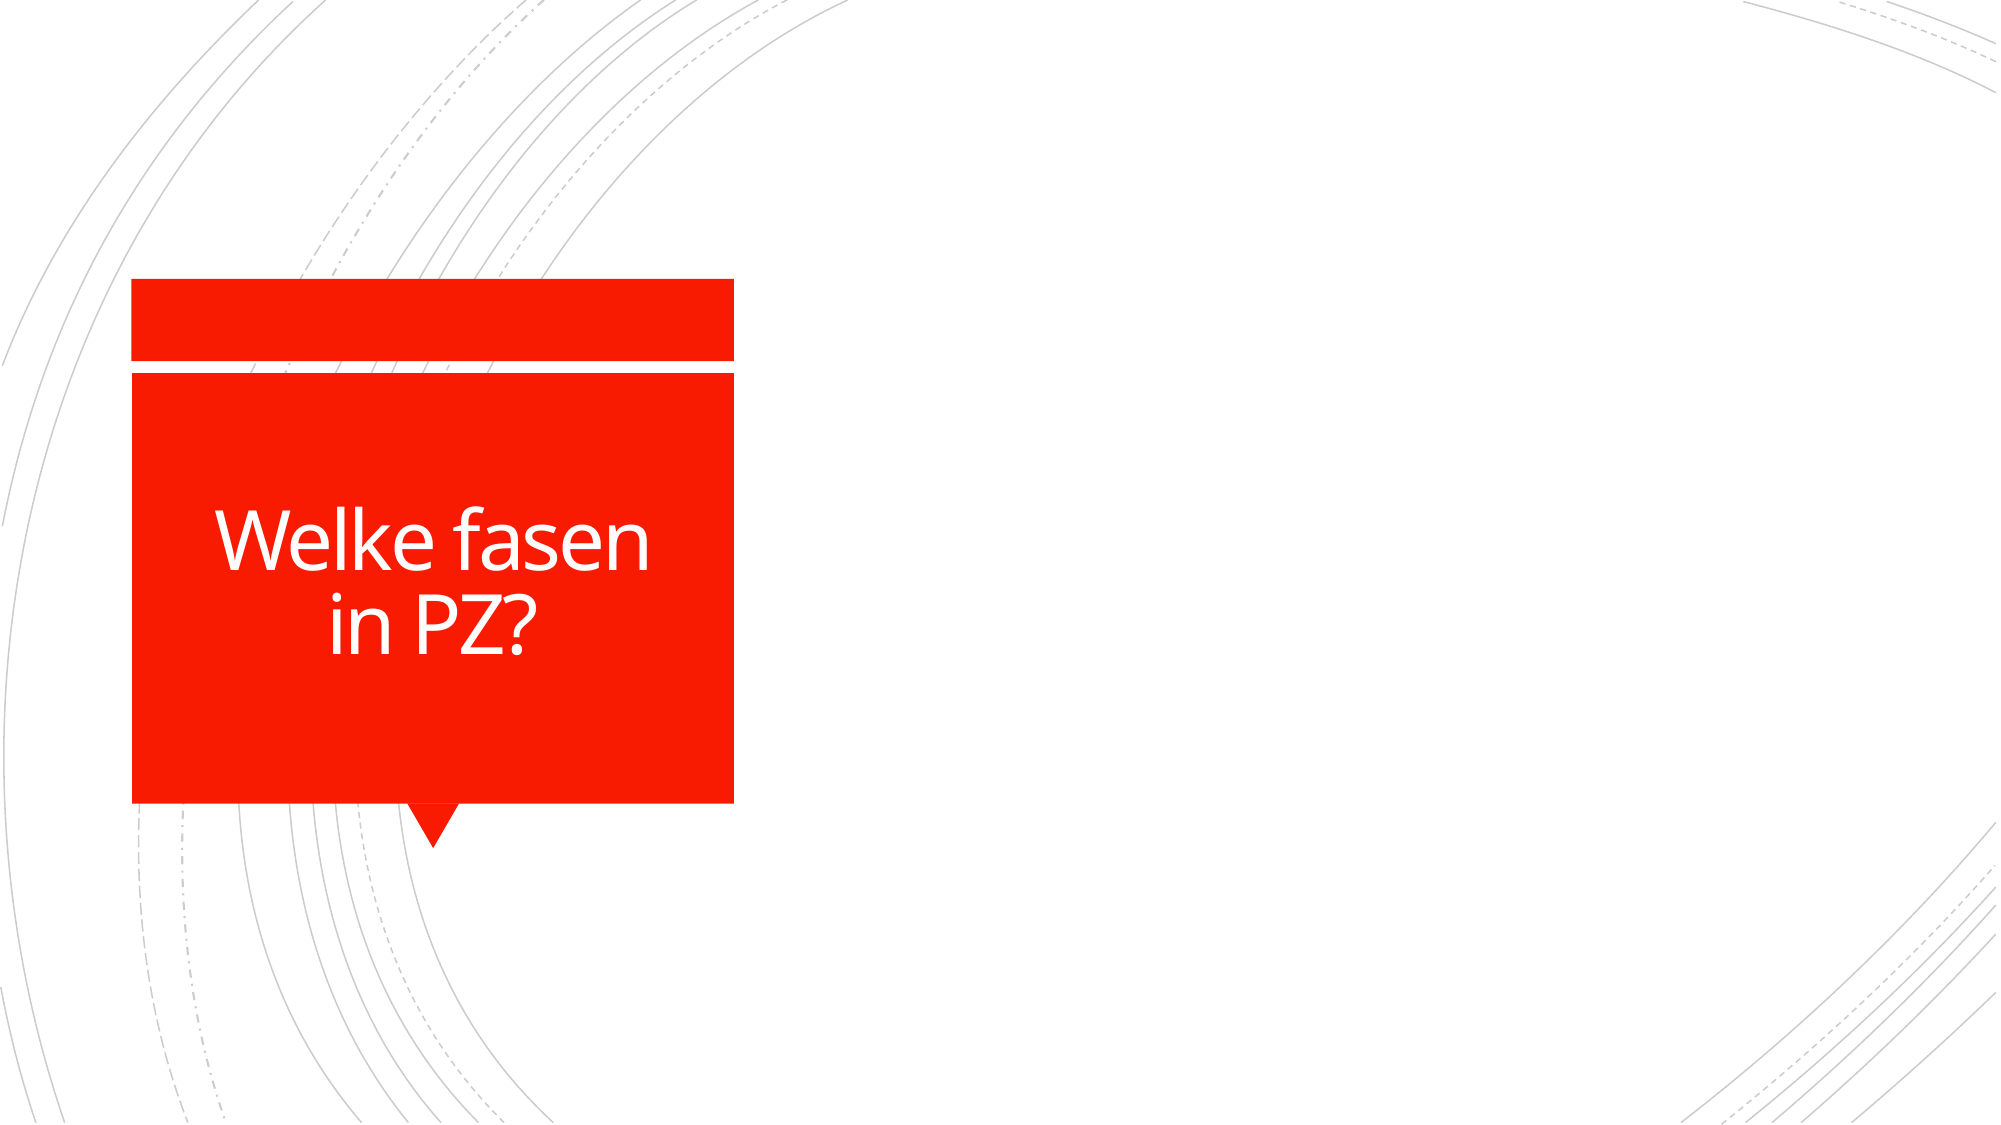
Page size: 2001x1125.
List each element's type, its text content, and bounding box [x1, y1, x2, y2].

title Welke fasen in PZ? [145, 385, 720, 789]
